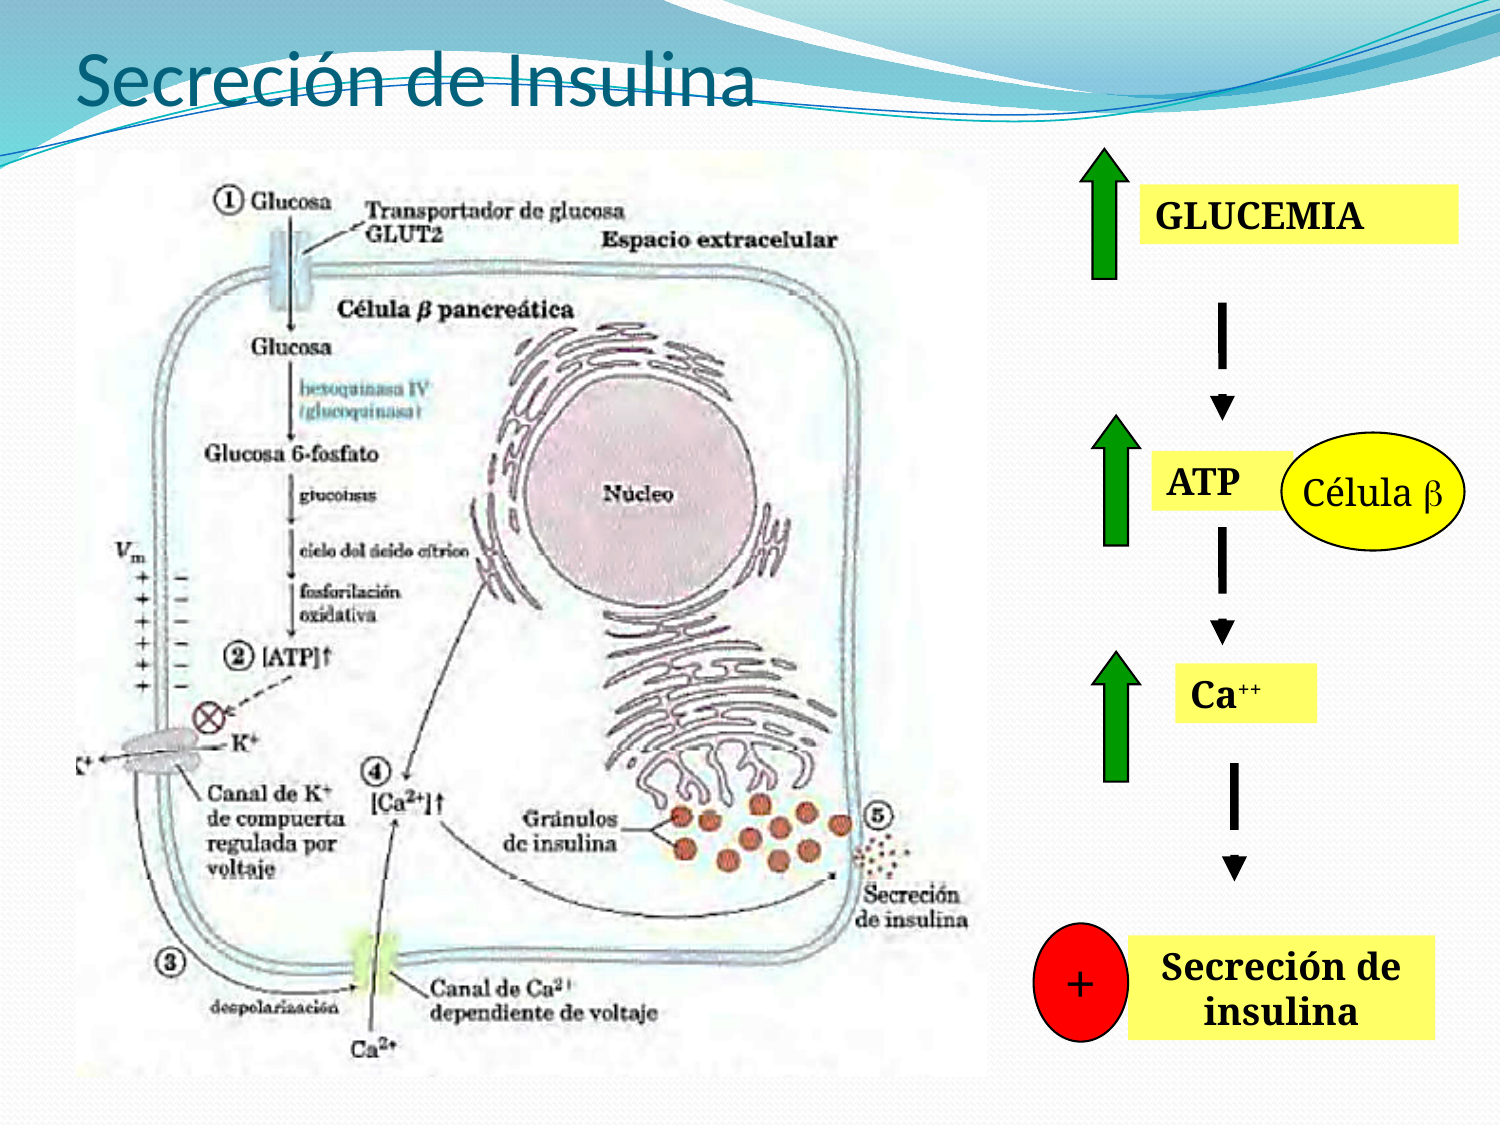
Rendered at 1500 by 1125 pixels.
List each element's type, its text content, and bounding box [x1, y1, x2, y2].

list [76, 150, 987, 1078]
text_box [1033, 148, 1465, 1071]
title Secreción de Insulina [75, 19, 1425, 123]
